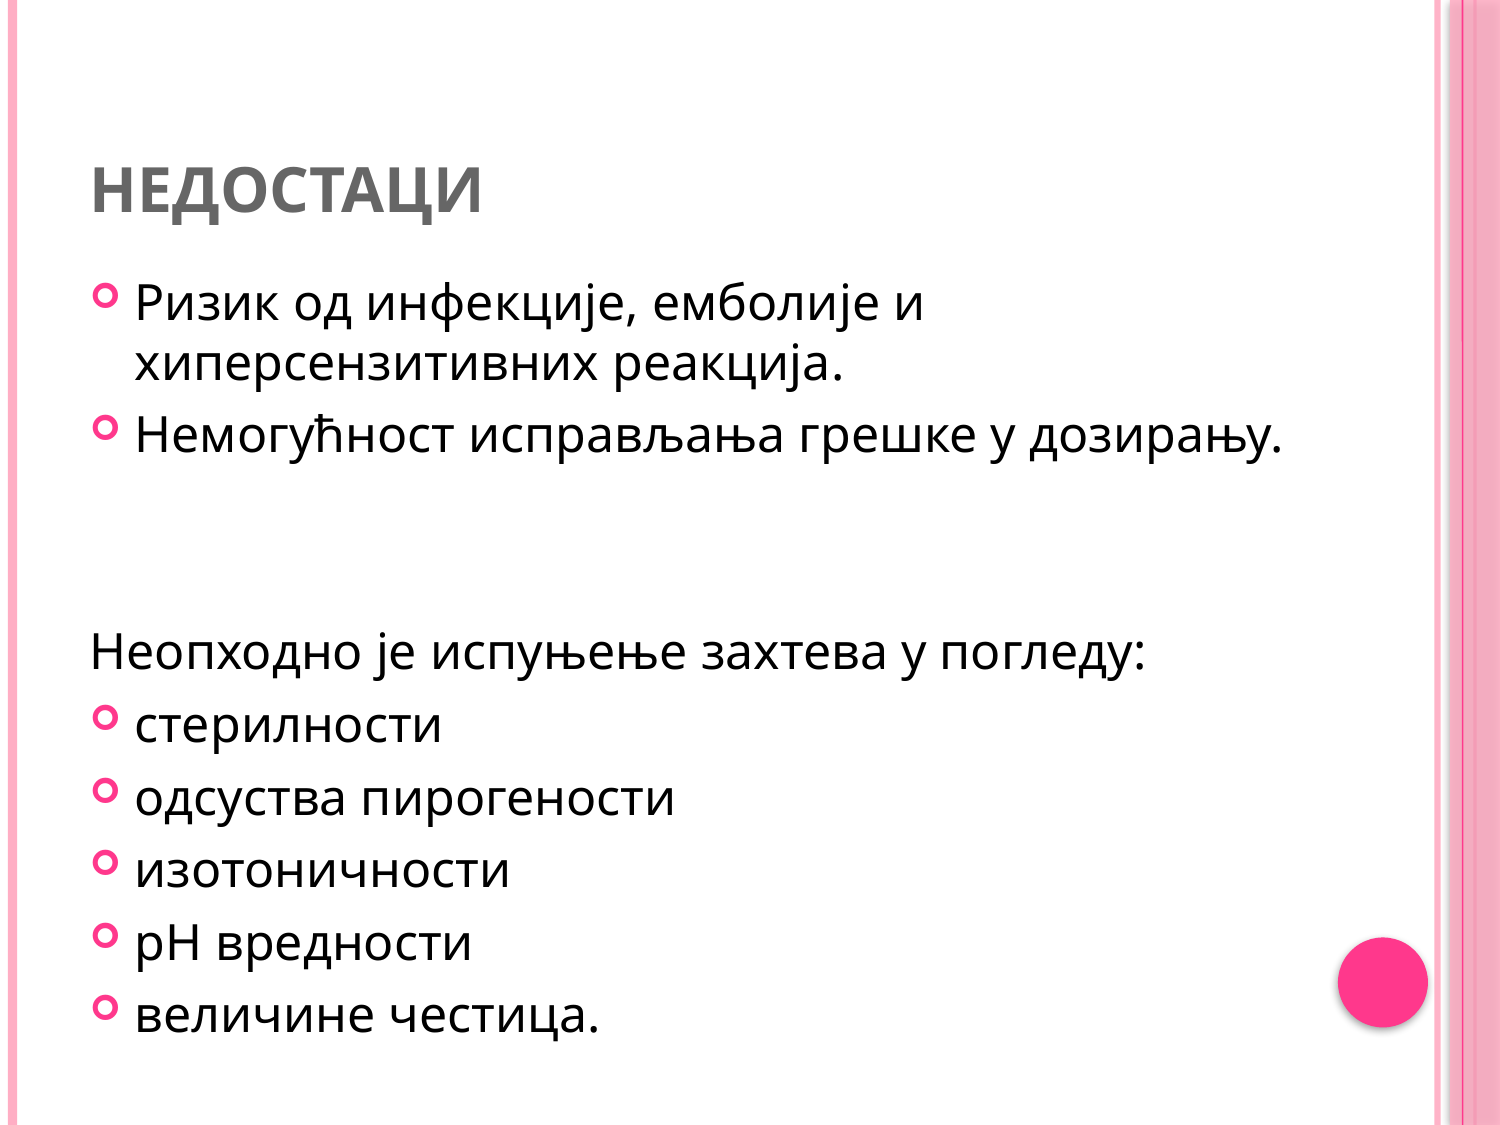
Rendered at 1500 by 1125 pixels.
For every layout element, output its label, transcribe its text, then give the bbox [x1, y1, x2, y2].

title Недостаци [75, 45, 1300, 233]
list Ризик од инфекције, емболије и хиперсензитивних реакција. Немогућност исправљања грешке у дозирању. Неопходно је испуњење захтева у погледу: стерилности одсуства пирогености изотоничности pH вредности величине честица. [75, 262, 1300, 1062]
